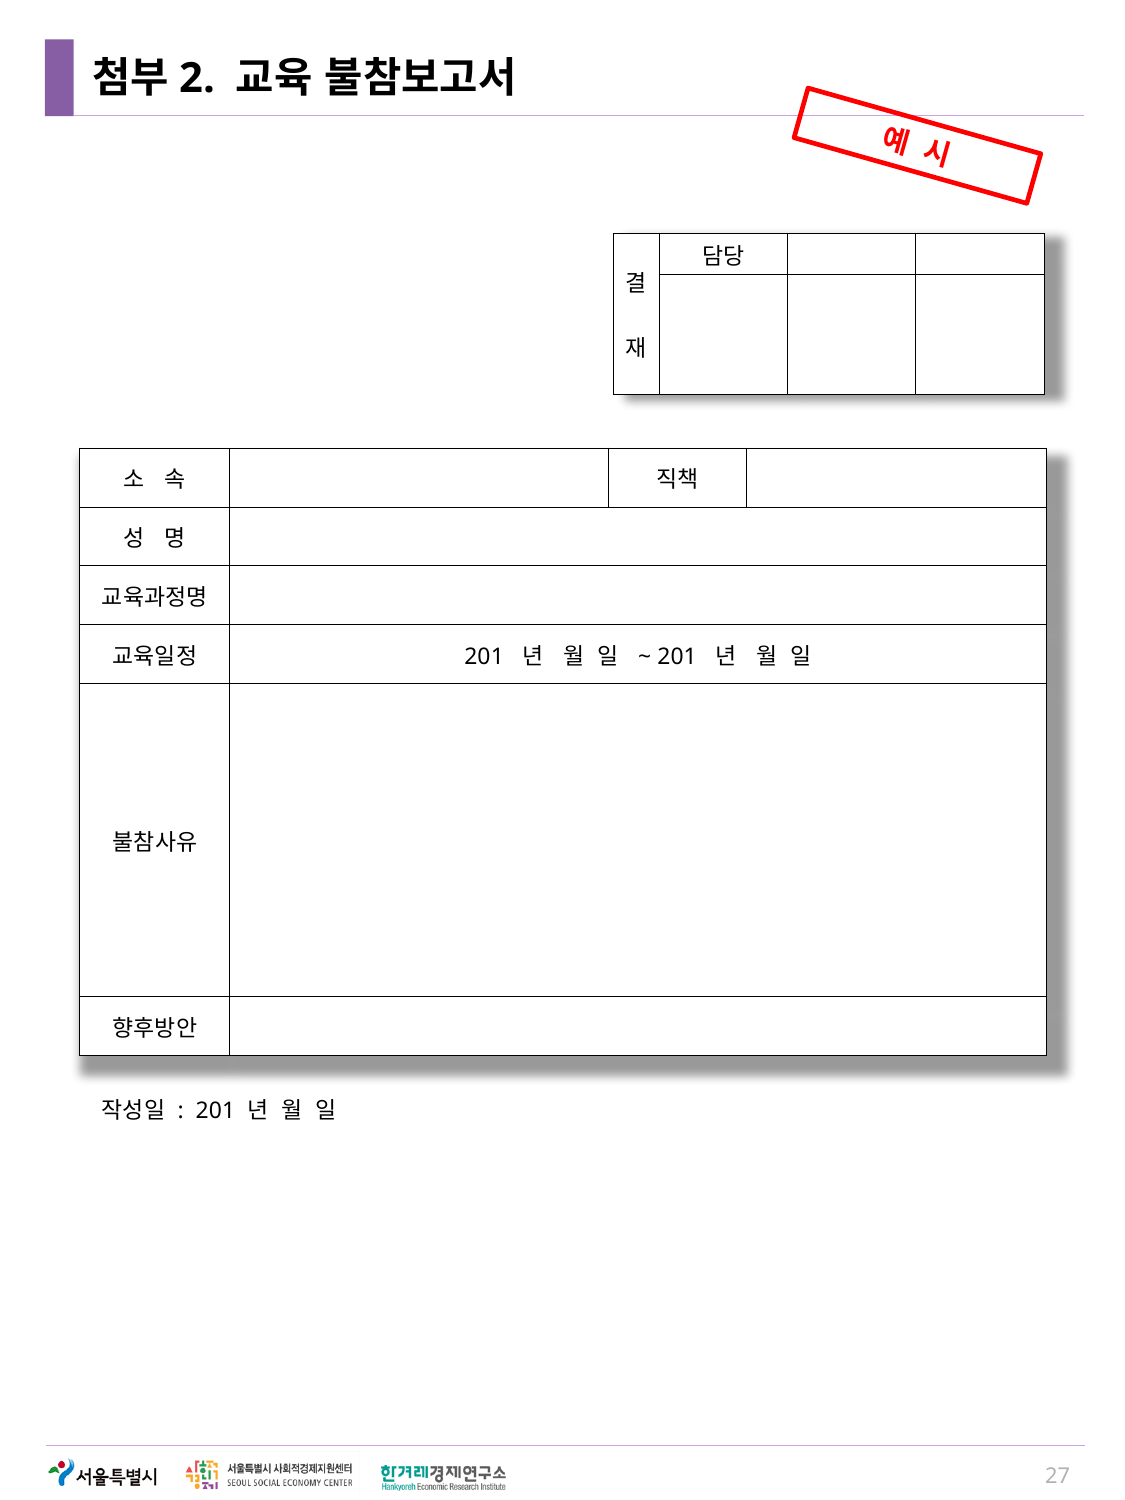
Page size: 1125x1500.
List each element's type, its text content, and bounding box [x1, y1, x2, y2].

table_cell 성 명 [80, 508, 229, 565]
table_cell 교육일정 [80, 625, 229, 683]
table_cell [788, 275, 915, 394]
table_cell [660, 275, 787, 394]
table_cell [230, 997, 1046, 1055]
text_box 예 시 [794, 88, 1041, 204]
table_header [788, 234, 915, 274]
table_header 직책 [609, 449, 746, 507]
table_cell [230, 508, 1046, 565]
table_header 소 속 [80, 449, 229, 507]
table_header [230, 449, 608, 507]
table_cell [230, 684, 1046, 996]
table_cell [230, 566, 1046, 624]
text_box 작성일 : 201 년 월 일 [86, 1088, 352, 1131]
picture [178, 1451, 360, 1499]
table_header 결 재 [614, 234, 659, 394]
table_cell 201 년 월 일 ~ 201 년 월 일 [230, 625, 1046, 683]
table_cell 불참사유 [80, 684, 229, 996]
title 첨부2. 교육 불참보고서 [77, 49, 1034, 110]
table_cell 교육과정명 [80, 566, 229, 624]
table_cell [916, 275, 1044, 394]
table_cell 향후방안 [80, 997, 229, 1055]
table_header [916, 234, 1044, 274]
table_header 담당 [660, 234, 787, 274]
picture [48, 1457, 157, 1486]
picture [381, 1465, 506, 1491]
slide_number 27 [832, 1436, 1086, 1500]
table_header [747, 449, 1046, 507]
